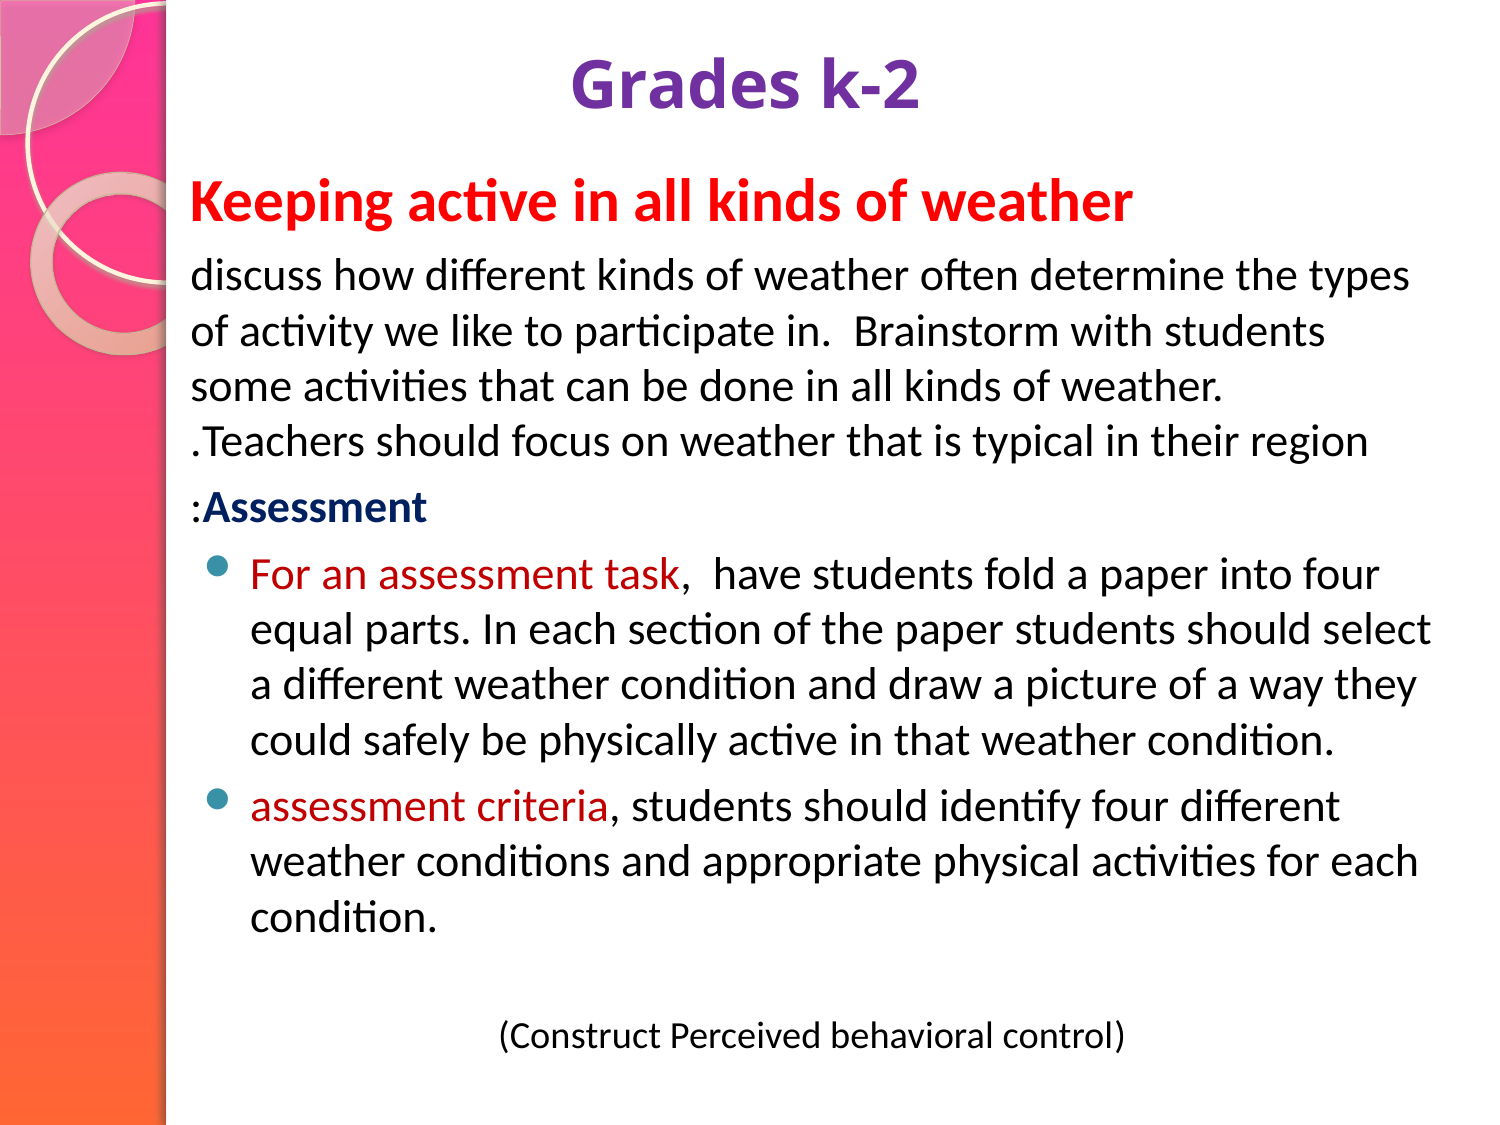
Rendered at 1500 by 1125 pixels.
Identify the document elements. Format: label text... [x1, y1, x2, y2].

title Grades k-2 [70, 0, 1421, 164]
list Keeping active in all kinds of weather discuss how different kinds of weather often determine the types of activity we like to participate in. Brainstorm with students some activities that can be done in all kinds of weather. Teachers should focus on weather that is typical in their region. Assessment: For an assessment task, have students fold a paper into four equal parts. In each section of the paper students should select a different weather condition and draw a picture of a way they could safely be physically active in that weather condition. assessment criteria, students should identify four different weather conditions and appropriate physical activities for each condition. (Construct Perceived behavioral control) [175, 152, 1454, 1090]
